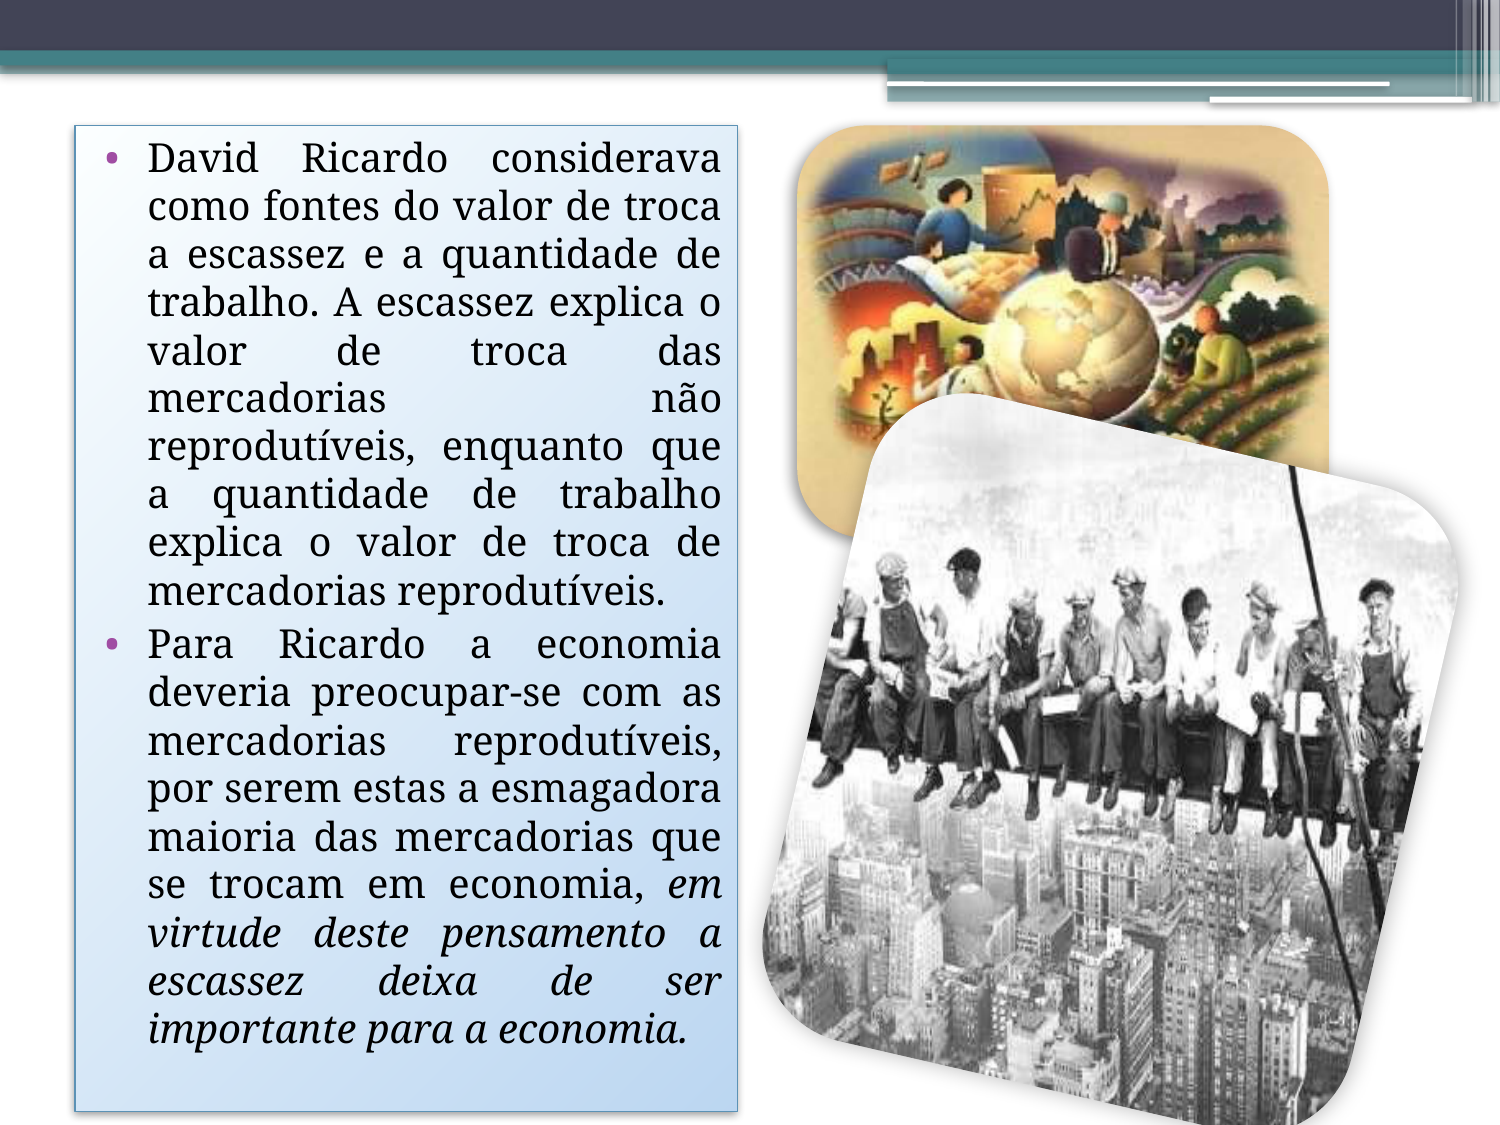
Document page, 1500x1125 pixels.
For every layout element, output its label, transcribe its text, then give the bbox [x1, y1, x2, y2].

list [796, 125, 1330, 539]
list David Ricardo considerava como fontes do valor de troca a escassez e a quantidade de trabalho. A escassez explica o valor de troca das mercadorias não reprodutíveis, enquanto que a quantidade de trabalho explica o valor de troca de mercadorias reprodutíveis. Para Ricardo a economia deveria preocupar-se com as mercadorias reprodutíveis, por serem estas a esmagadora maioria das mercadorias que se trocam em economia, em virtude deste pensamento a escassez deixa de ser importante para a economia. [74, 125, 738, 1112]
picture [762, 432, 1459, 1125]
